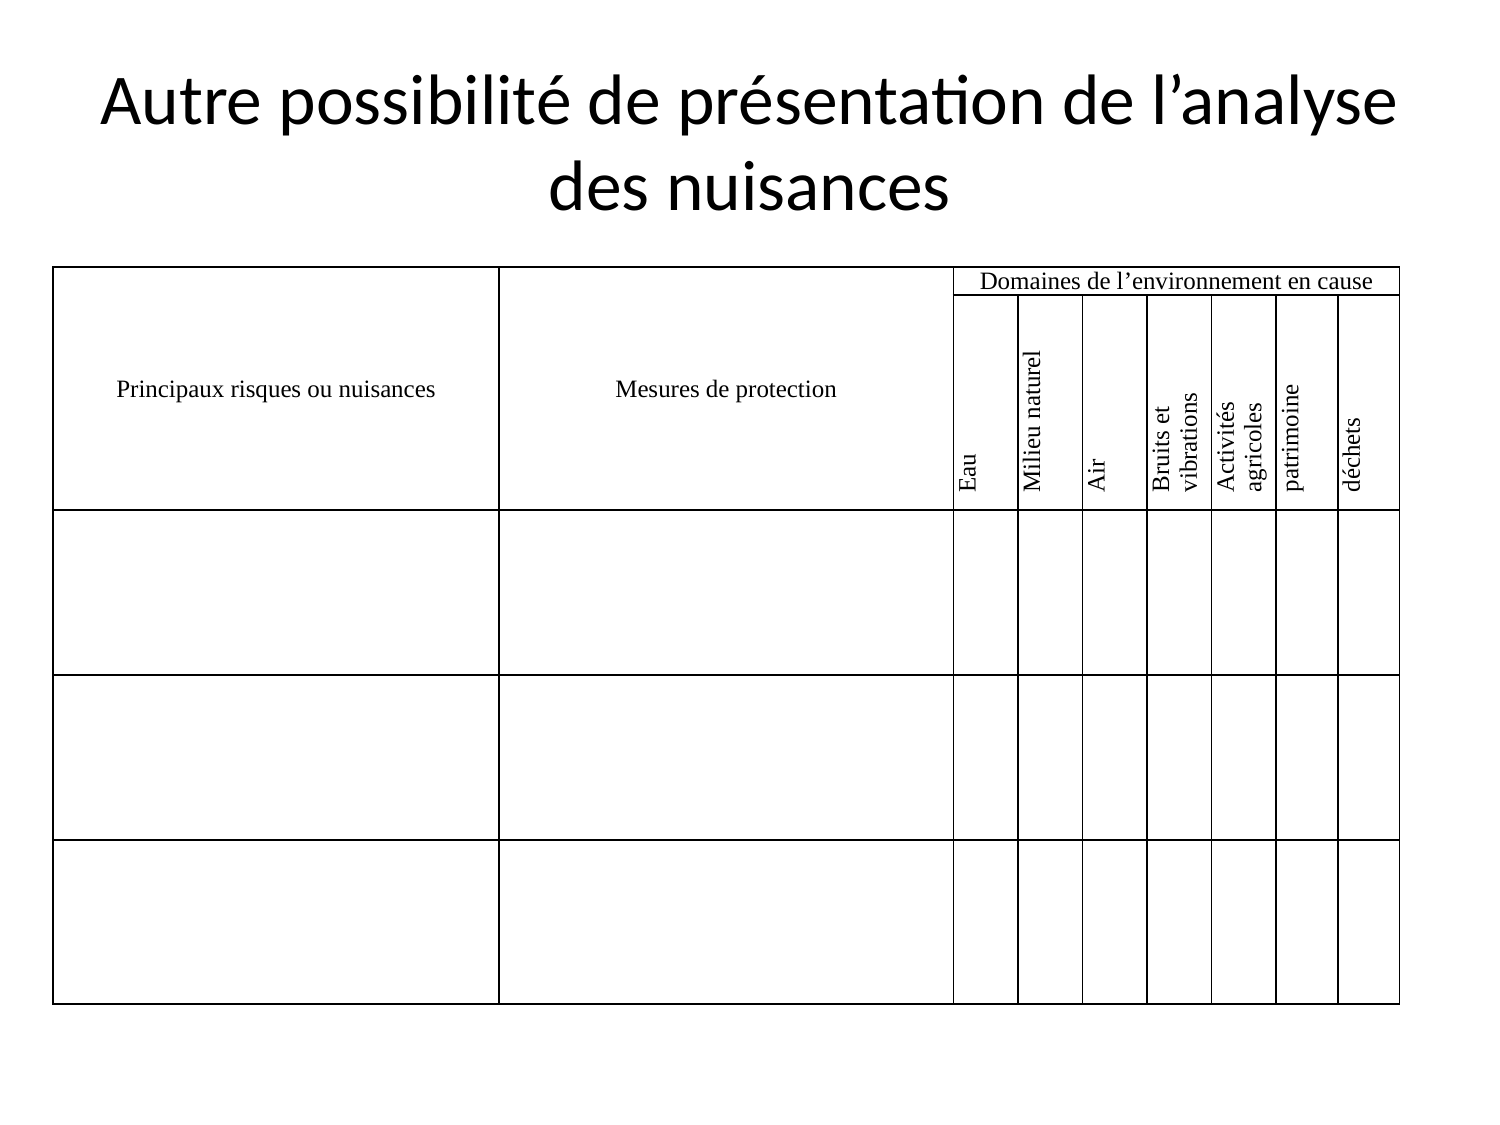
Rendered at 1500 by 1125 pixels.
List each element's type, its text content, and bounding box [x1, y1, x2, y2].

table_header Mesures de protection [500, 268, 953, 509]
table_cell déchets [1339, 296, 1399, 509]
table_cell [1148, 511, 1211, 674]
table_cell [1083, 511, 1146, 674]
table_cell [1212, 511, 1275, 674]
table_cell Activités agricoles [1212, 296, 1275, 509]
table_cell [1277, 676, 1337, 839]
table_cell [1339, 676, 1399, 839]
table_cell [54, 676, 498, 839]
table_cell [1339, 841, 1399, 1003]
table_cell [1019, 511, 1082, 674]
table_cell Bruits et vibrations [1148, 296, 1211, 509]
table_cell [1083, 676, 1146, 839]
table_cell [1339, 511, 1399, 674]
table_cell Air [1083, 296, 1146, 509]
table_cell patrimoine [1277, 296, 1337, 509]
table_cell [500, 511, 953, 674]
table_cell [1277, 841, 1337, 1003]
table_cell [1083, 841, 1146, 1003]
table_cell [54, 511, 498, 674]
table_cell [954, 511, 1017, 674]
table_cell [1019, 841, 1082, 1003]
table_header Domaines de l’environnement en cause [954, 268, 1399, 294]
table_cell [1212, 676, 1275, 839]
table_cell [1019, 676, 1082, 839]
table_cell [500, 841, 953, 1003]
table_cell [1277, 511, 1337, 674]
table_cell [954, 841, 1017, 1003]
table_cell [500, 676, 953, 839]
table_cell [54, 841, 498, 1003]
table_header Principaux risques ou nuisances [54, 268, 498, 509]
table_cell [1148, 841, 1211, 1003]
table_cell [1148, 676, 1211, 839]
table_cell [1212, 841, 1275, 1003]
title Autre possibilité de présentation de l’analyse des nuisances [75, 45, 1425, 233]
table_cell [954, 676, 1017, 839]
table_cell Milieu naturel [1019, 296, 1082, 509]
table_cell Eau [954, 296, 1017, 509]
